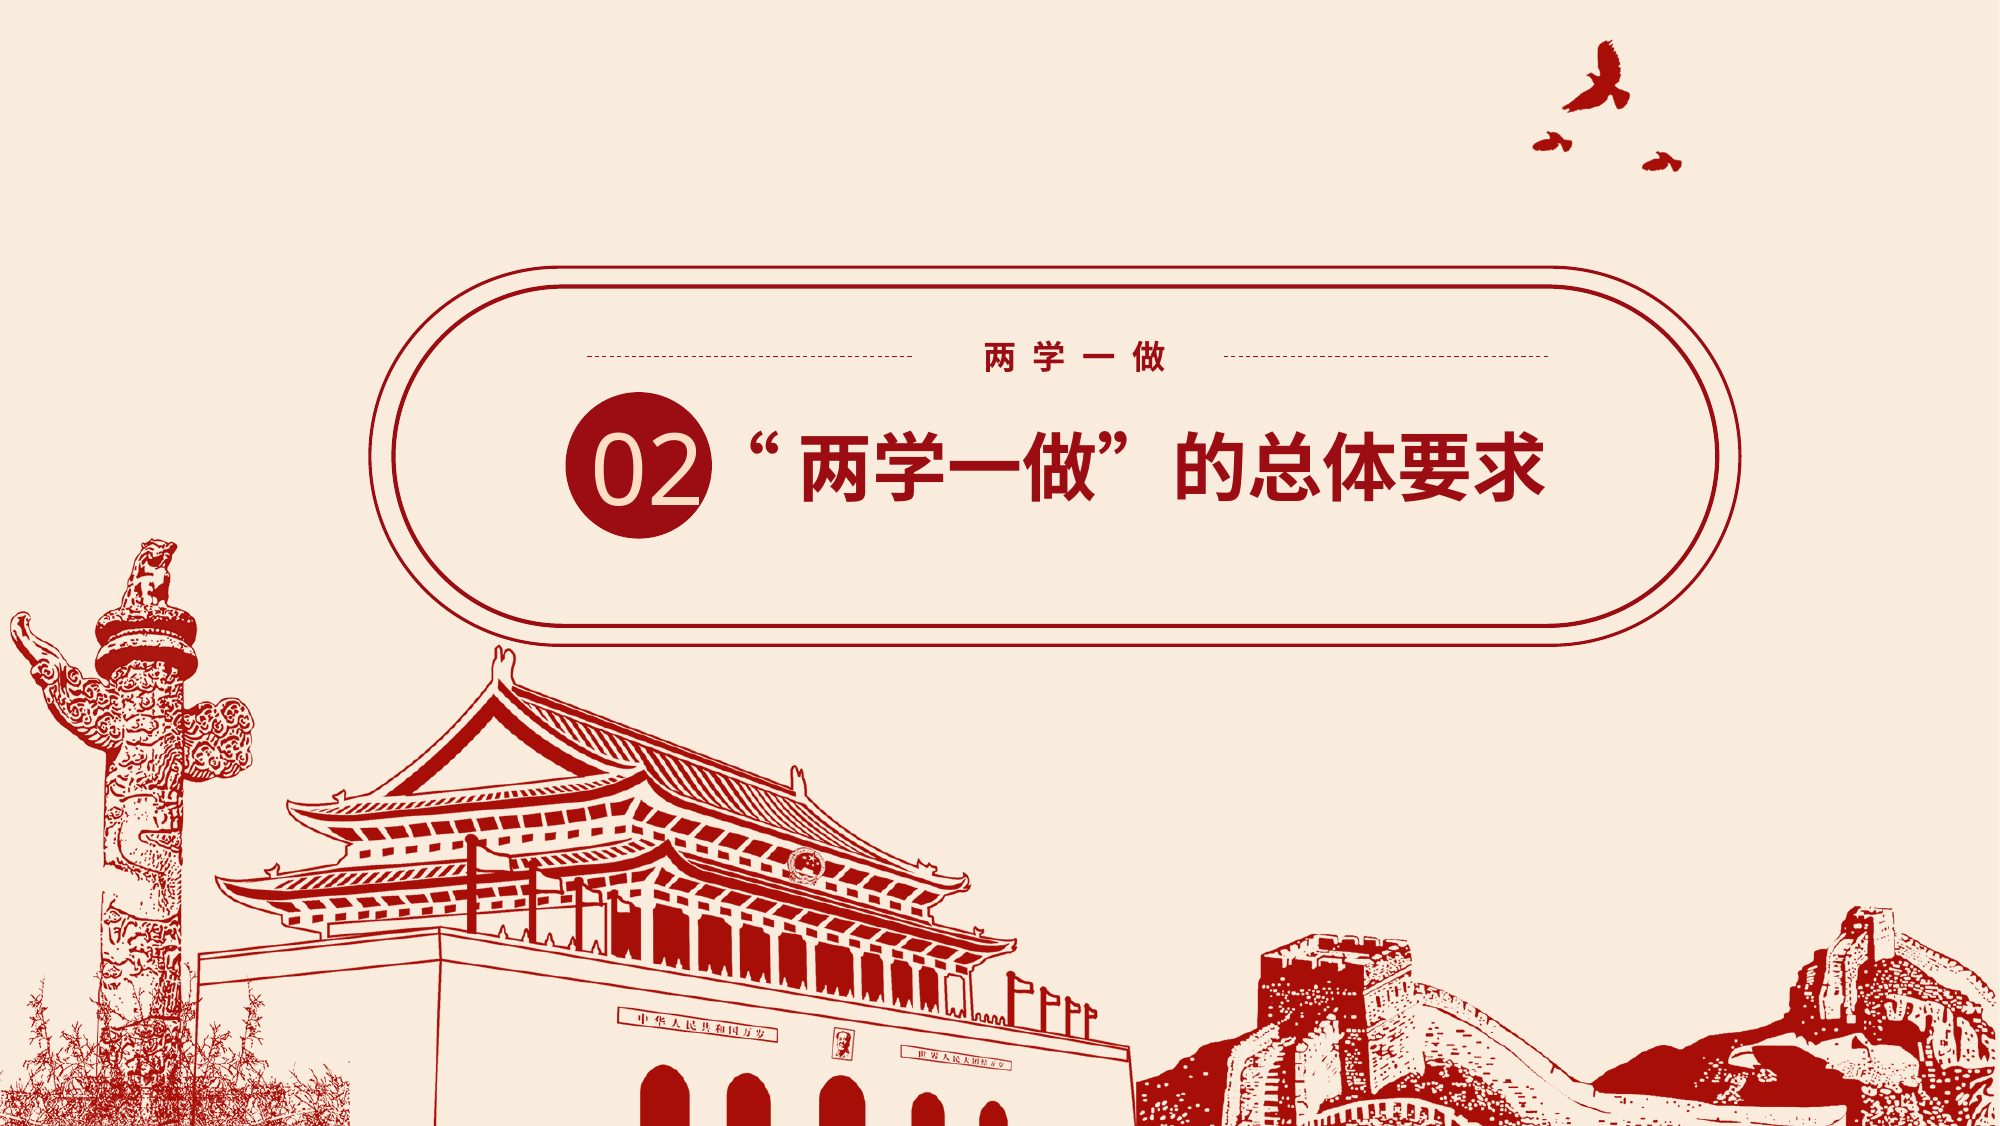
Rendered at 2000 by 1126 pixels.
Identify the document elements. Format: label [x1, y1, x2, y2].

picture [0, 0, 2000, 1126]
text_box [565, 380, 788, 551]
